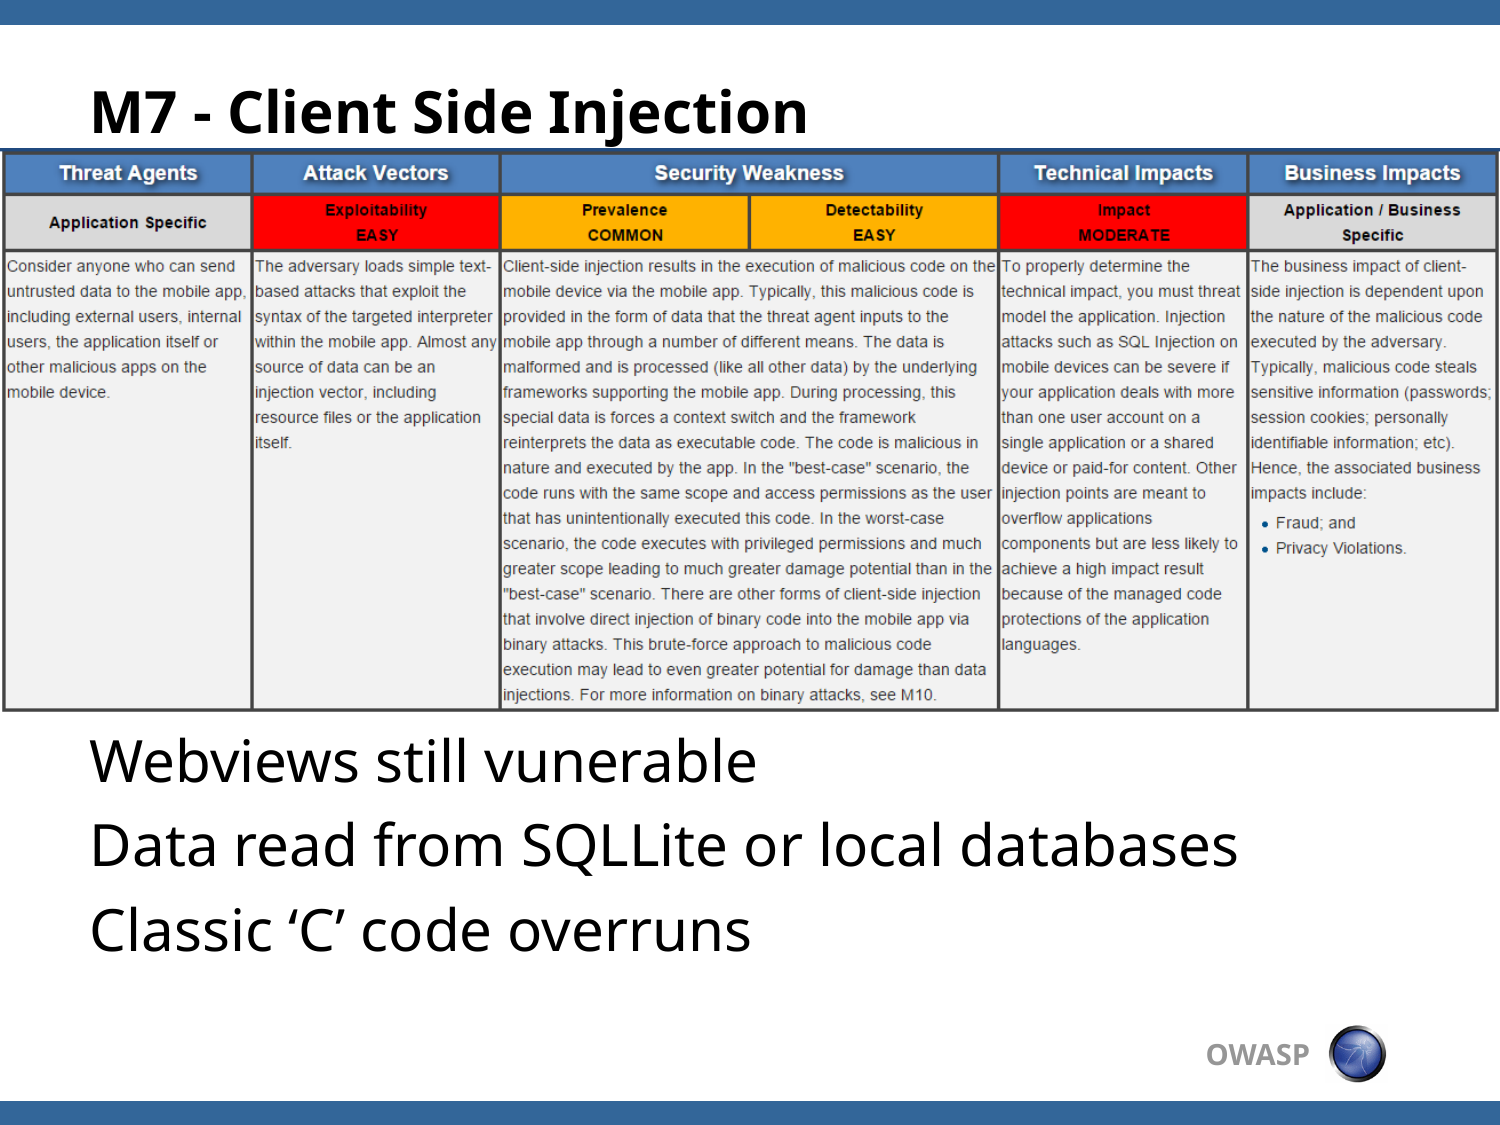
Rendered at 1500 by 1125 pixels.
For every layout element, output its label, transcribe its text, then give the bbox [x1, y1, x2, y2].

title M7 - Client Side Injection [75, 32, 1425, 148]
picture [0, 148, 1500, 713]
picture [1325, 1071, 1388, 1083]
list Webviews still vunerable Data read from SQLLite or local databases Classic ‘C’ code overruns [75, 716, 1425, 1071]
